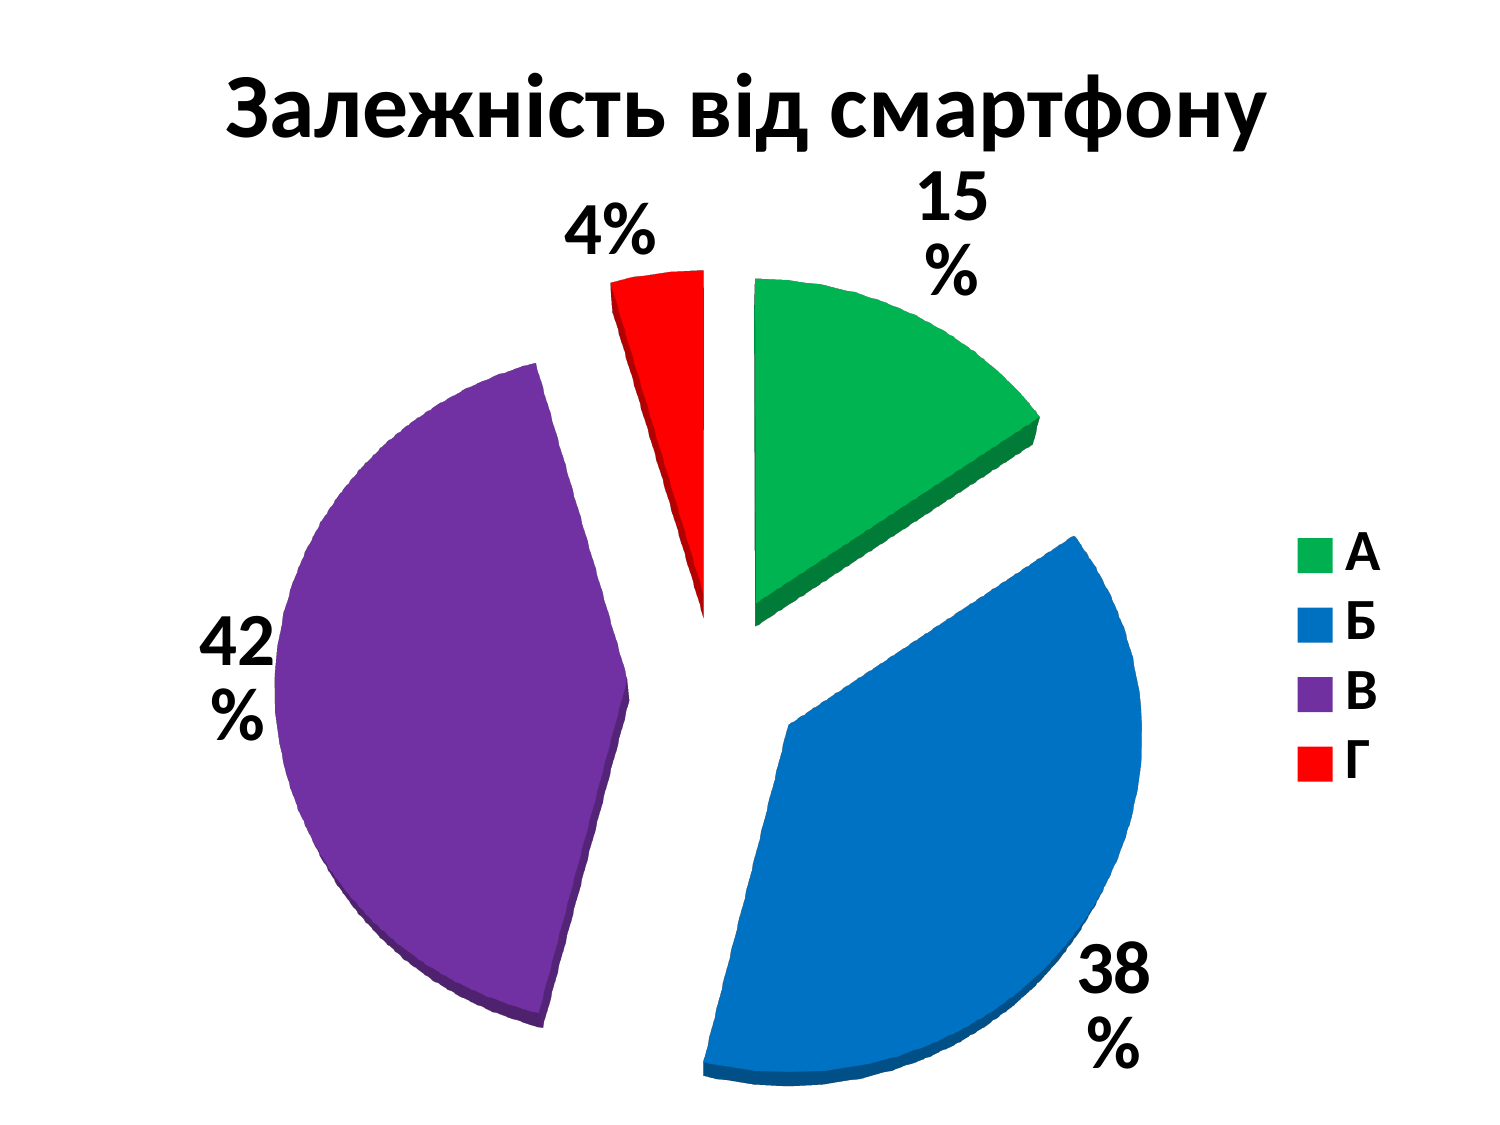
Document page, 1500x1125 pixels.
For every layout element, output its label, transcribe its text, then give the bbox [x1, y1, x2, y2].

chart [111, 160, 1412, 1125]
title Залежність від смартфону [11, 30, 1483, 171]
